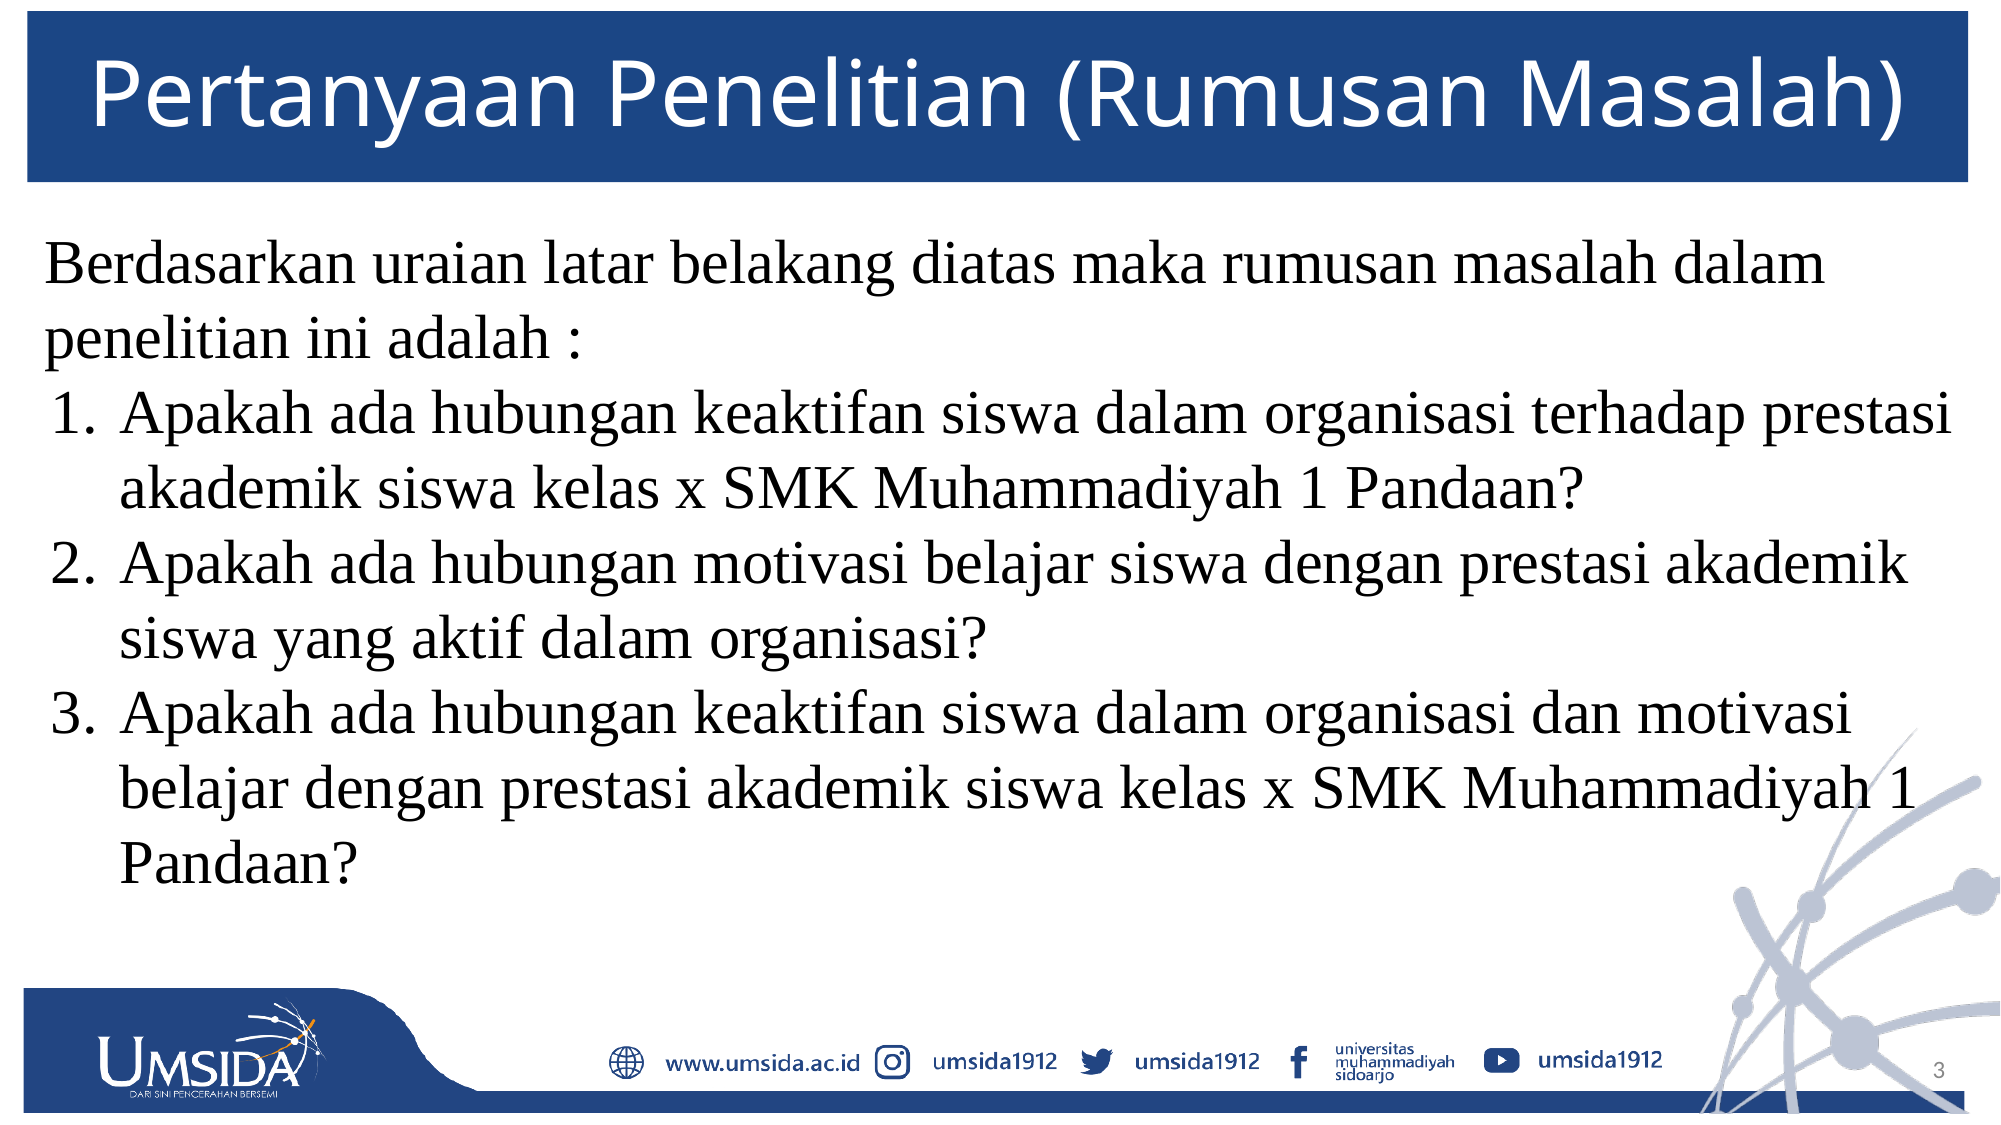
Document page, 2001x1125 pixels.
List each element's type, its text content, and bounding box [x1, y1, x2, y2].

picture [23, 51, 2001, 1114]
text_box Berdasarkan uraian latar belakang diatas maka rumusan masalah dalam penelitian ini adalah : Apakah ada hubungan keaktifan siswa dalam organisasi terhadap prestasi akademik siswa kelas x SMK Muhammadiyah 1 Pandaan? Apakah ada hubungan motivasi belajar siswa dengan prestasi akademik siswa yang aktif dalam organisasi? Apakah ada hubungan keaktifan siswa dalam organisasi dan motivasi belajar dengan prestasi akademik siswa kelas x SMK Muhammadiyah 1 Pandaan? [29, 206, 1971, 911]
title Pertanyaan Penelitian (Rumusan Masalah) [27, 11, 1969, 183]
